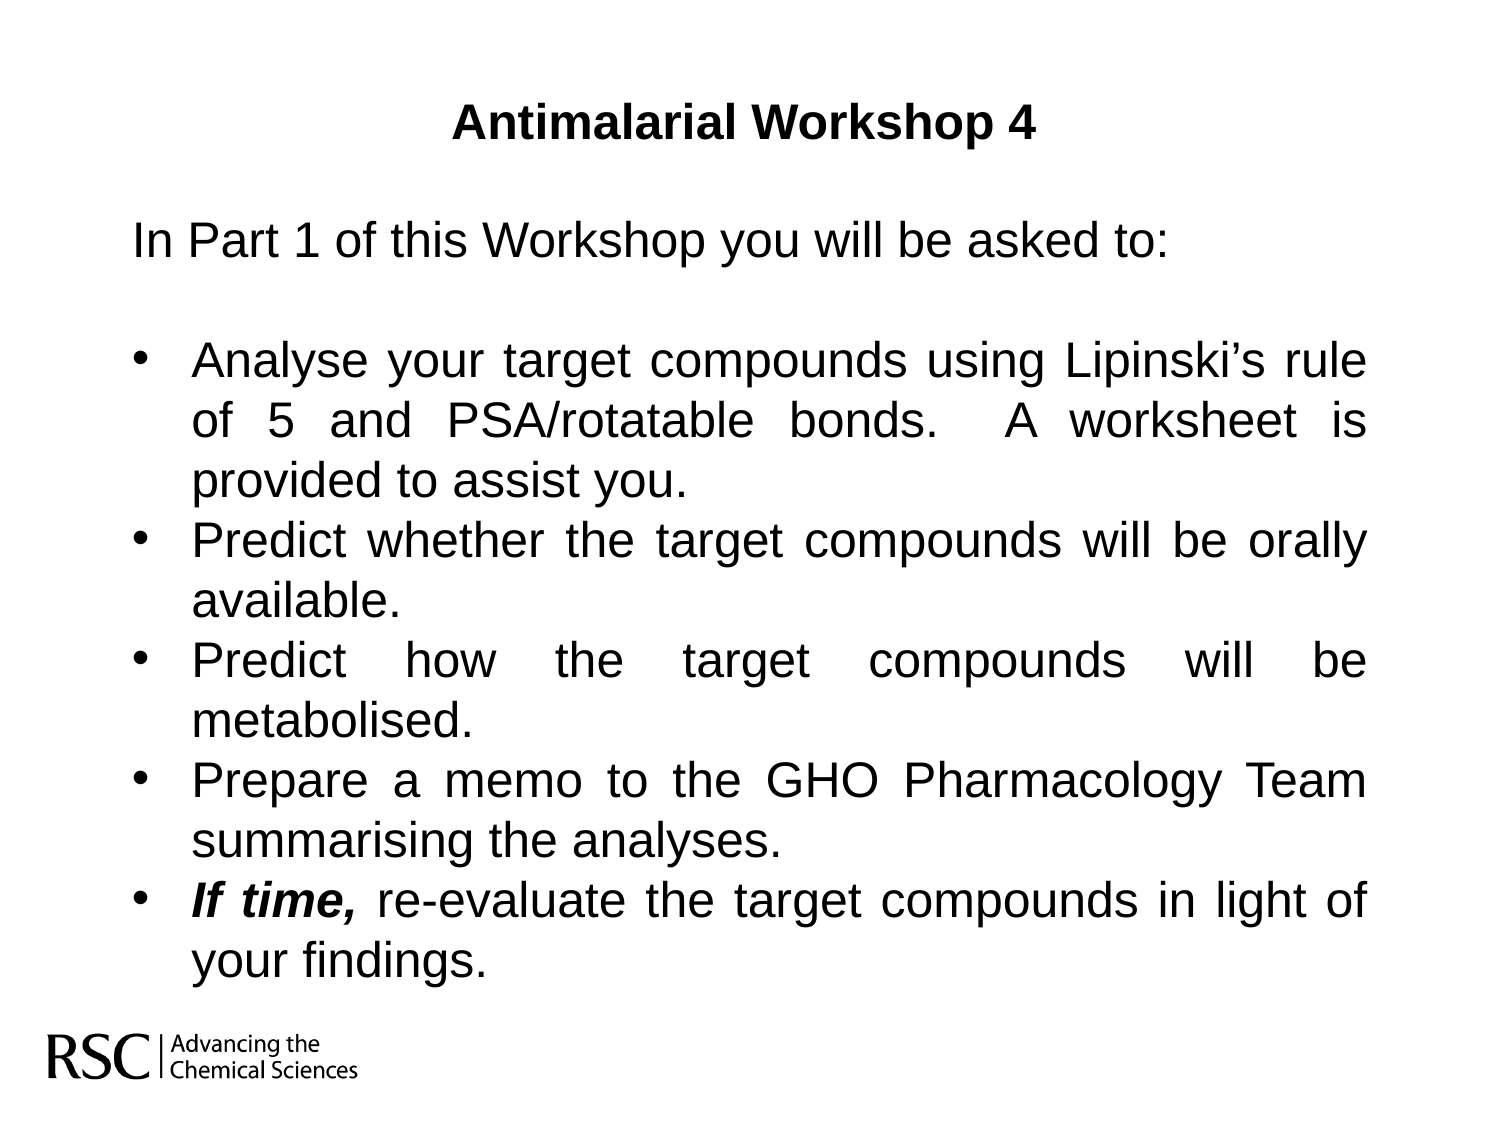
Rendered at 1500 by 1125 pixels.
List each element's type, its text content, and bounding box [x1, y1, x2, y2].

text_box In Part 1 of this Workshop you will be asked to: Analyse your target compounds using Lipinski’s rule of 5 and PSA/rotatable bonds. A worksheet is provided to assist you. Predict whether the target compounds will be orally available. Predict how the target compounds will be metabolised. Prepare a memo to the GHO Pharmacology Team summarising the analyses. If time, re-evaluate the target compounds in light of your findings. [117, 199, 1383, 995]
text_box Antimalarial Workshop 4 [242, 81, 1247, 157]
